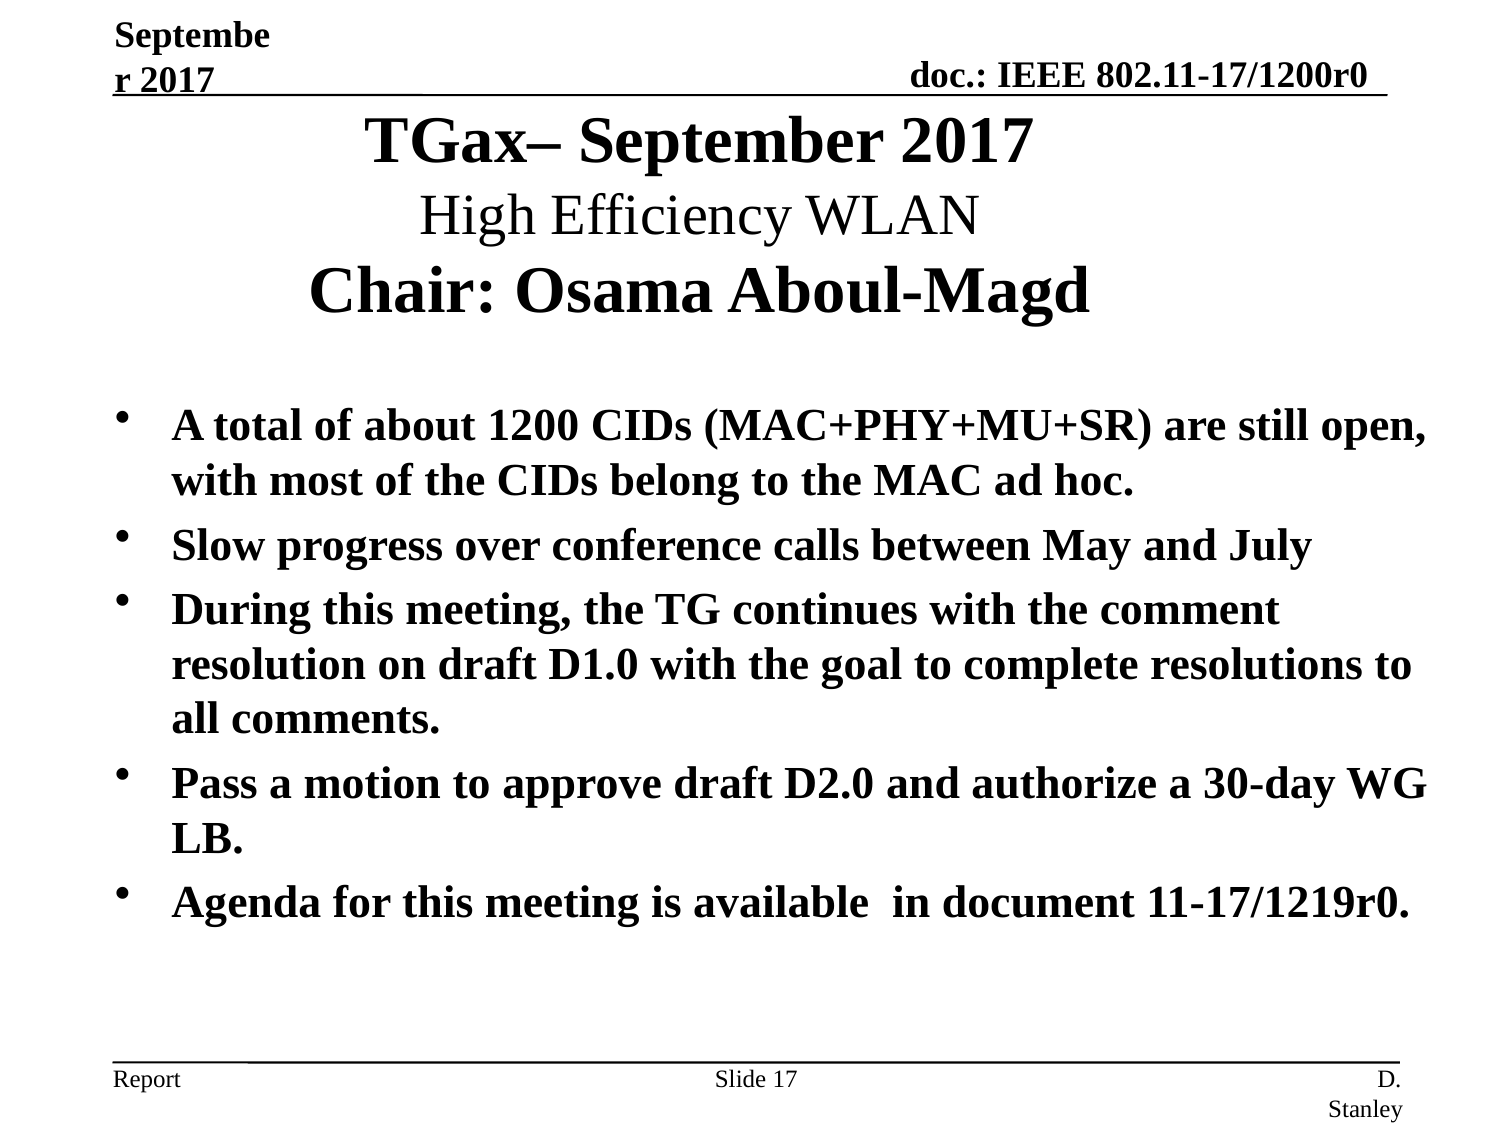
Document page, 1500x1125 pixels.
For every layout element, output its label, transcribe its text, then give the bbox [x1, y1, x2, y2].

footer D. Stanley, HP Enterprise [1325, 1075, 1402, 1093]
title TGax– September 2017 High Efficiency WLAN Chair: Osama Aboul-Magd [62, 125, 1338, 388]
slide_number Slide 17 [712, 1075, 800, 1093]
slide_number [114, 54, 274, 101]
list A total of about 1200 CIDs (MAC+PHY+MU+SR) are still open, with most of the CIDs belong to the MAC ad hoc. Slow progress over conference calls between May and July During this meeting, the TG continues with the comment resolution on draft D1.0 with the goal to complete resolutions to all comments. Pass a motion to approve draft D2.0 and authorize a 30-day WG LB. Agenda for this meeting is available in document 11-17/1219r0. [99, 387, 1463, 1075]
